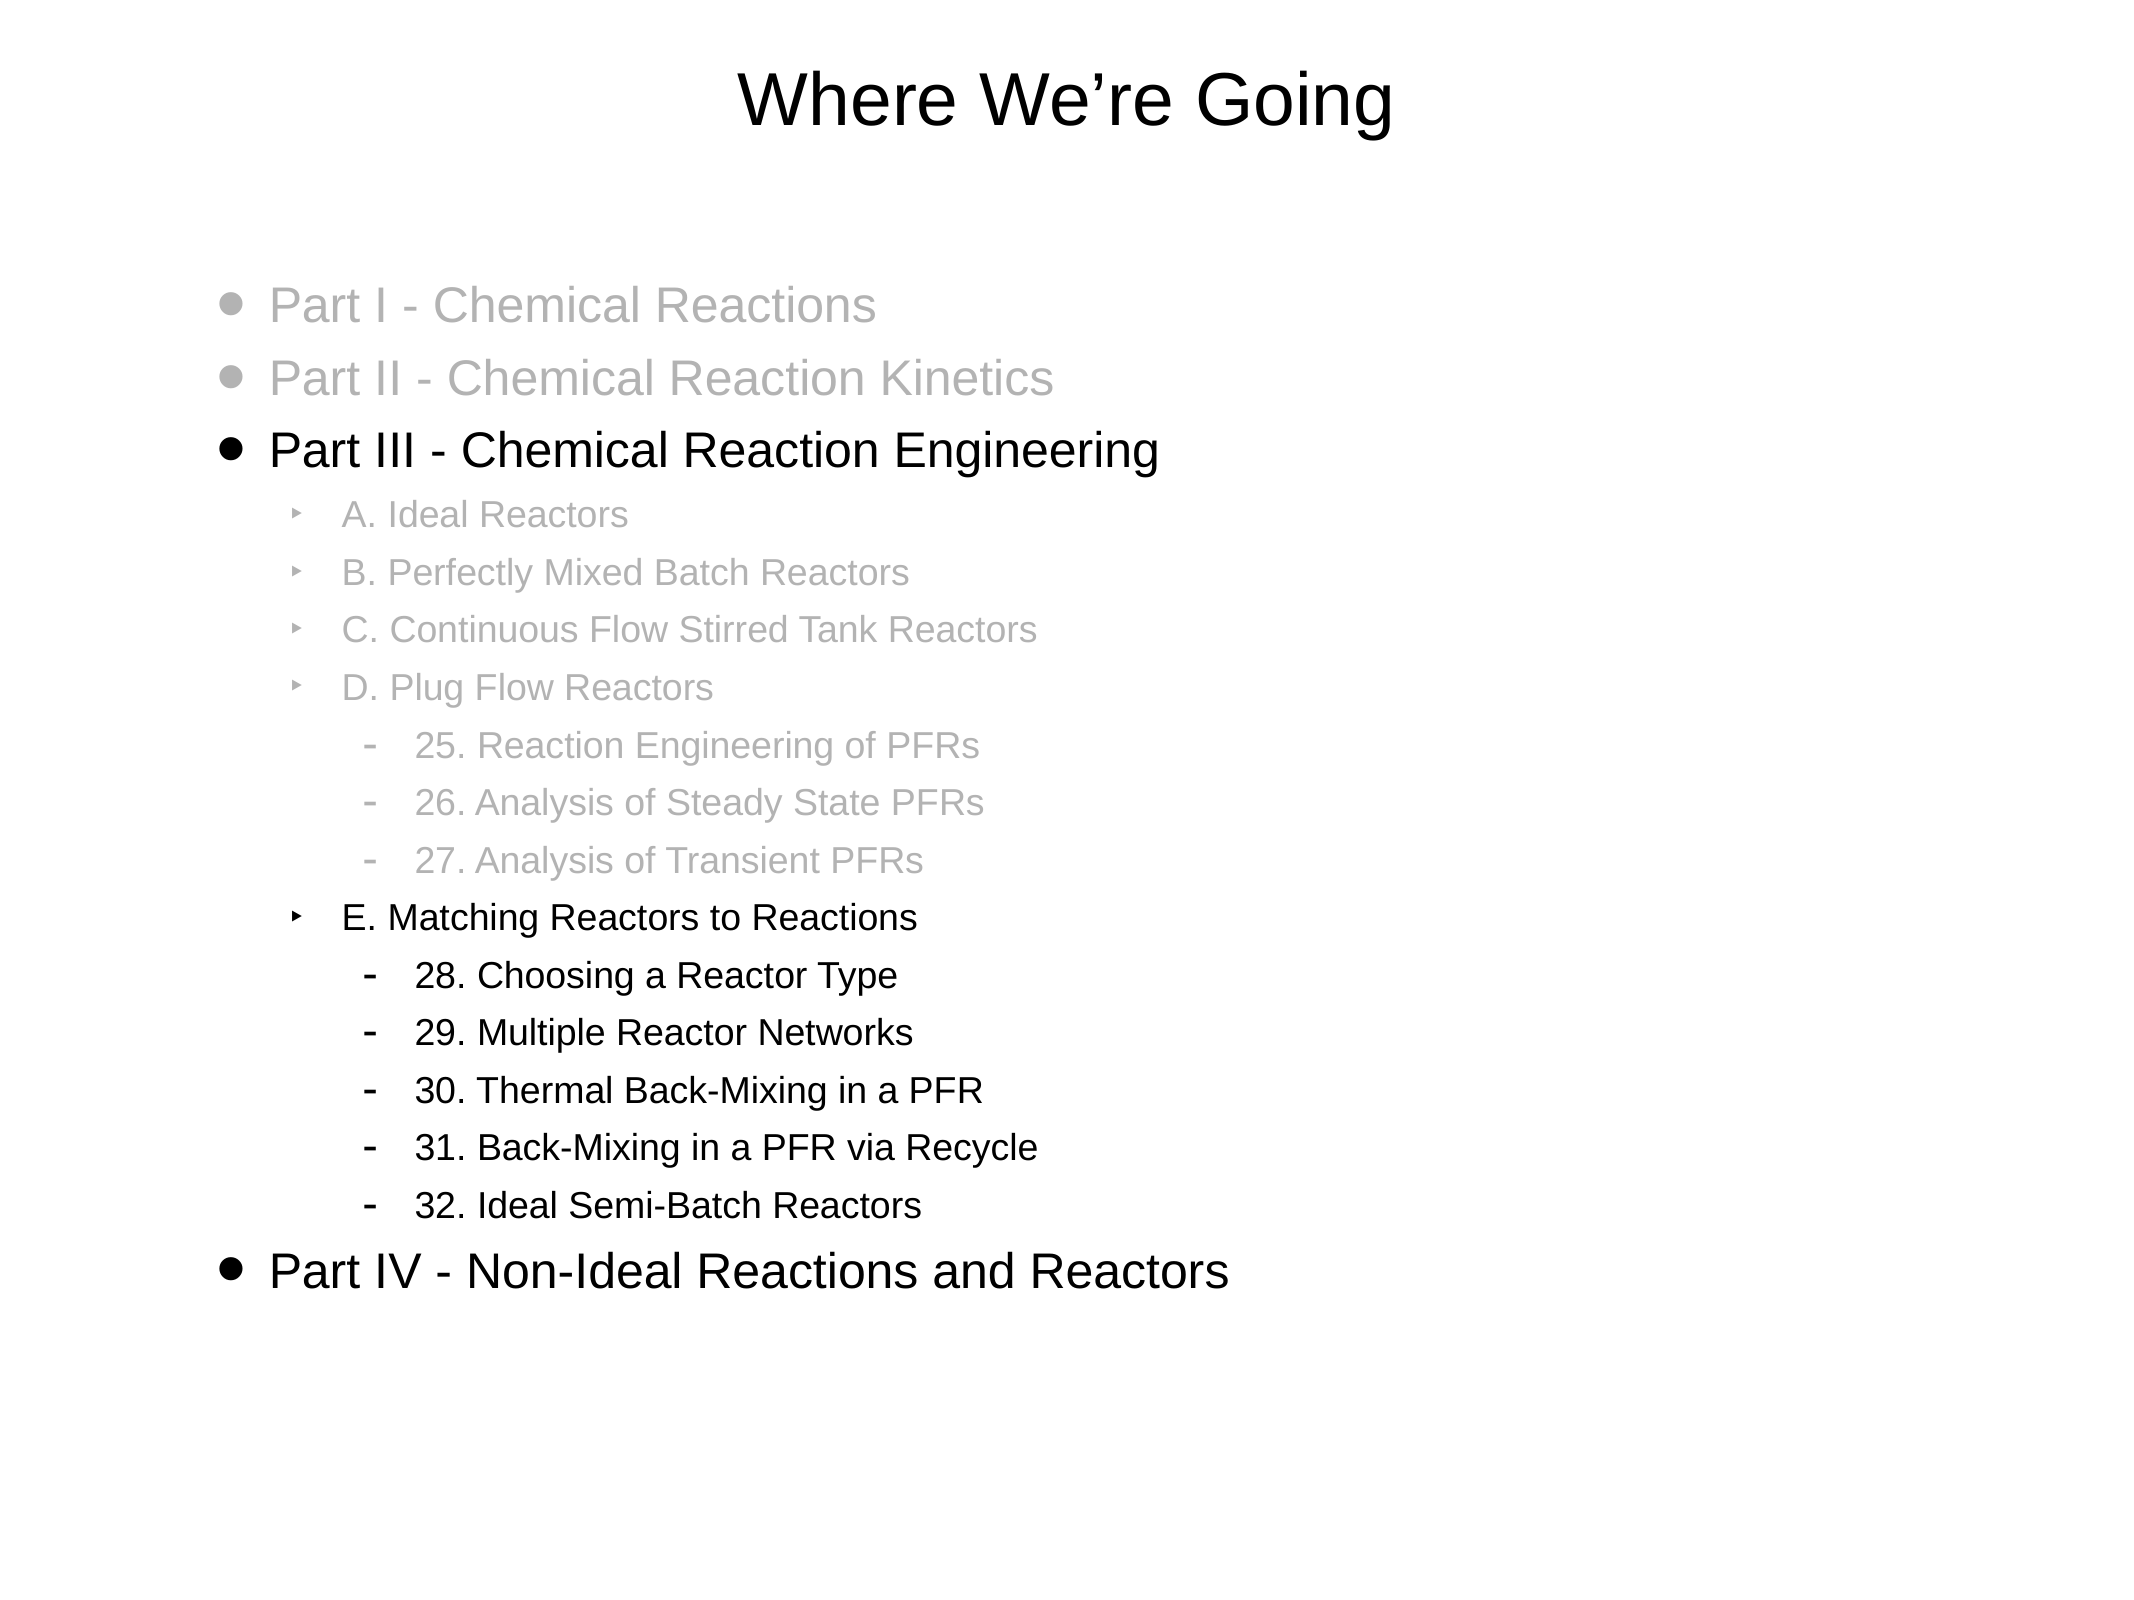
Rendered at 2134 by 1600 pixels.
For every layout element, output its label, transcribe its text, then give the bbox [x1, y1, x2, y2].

title Where We’re Going [208, 41, 1925, 250]
list Part I - Chemical Reactions Part II - Chemical Reaction Kinetics Part III - Chemical Reaction Engineering A. Ideal Reactors B. Perfectly Mixed Batch Reactors C. Continuous Flow Stirred Tank Reactors D. Plug Flow Reactors 25. Reaction Engineering of PFRs 26. Analysis of Steady State PFRs 27. Analysis of Transient PFRs E. Matching Reactors to Reactions 28. Choosing a Reactor Type 29. Multiple Reactor Networks 30. Thermal Back-Mixing in a PFR 31. Back-Mixing in a PFR via Recycle 32. Ideal Semi-Batch Reactors Part IV - Non-Ideal Reactions and Reactors [208, 264, 1925, 1463]
